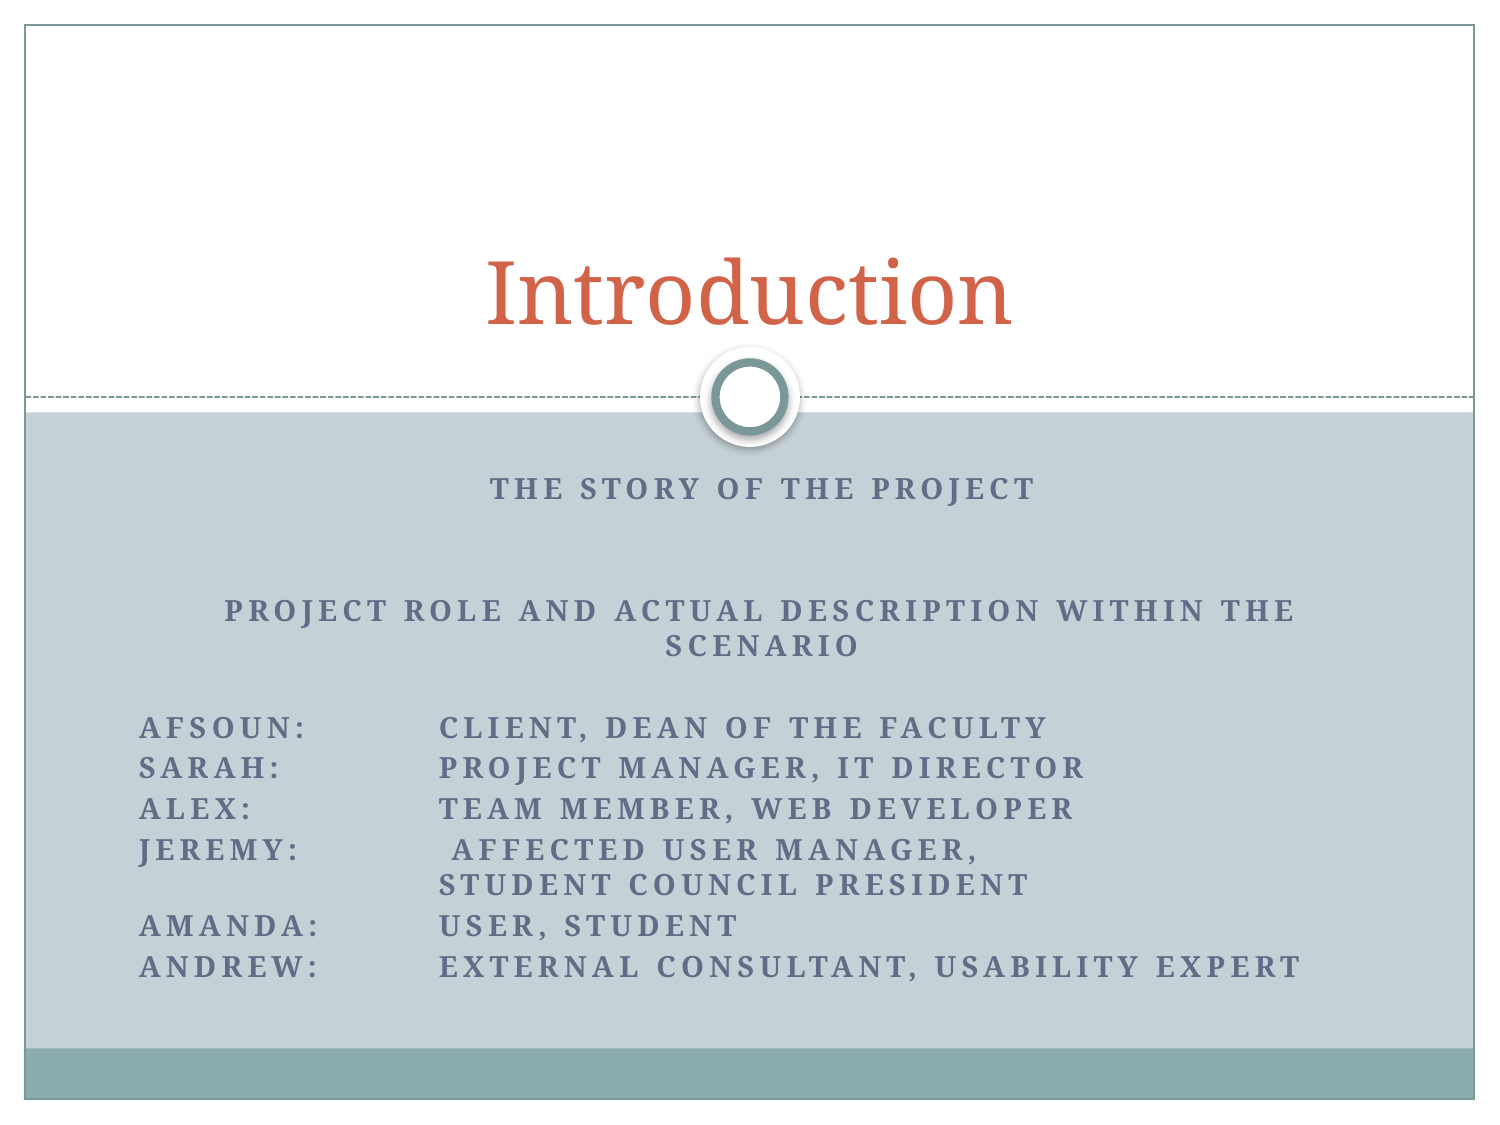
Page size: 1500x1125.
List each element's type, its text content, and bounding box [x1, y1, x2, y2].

subtitle The Story of the Project Project Role and Actual Description within the Scenario Afsoun: Client, DEAN OF the faculty Sarah: project manager, it director Alex: Team Member, web developer Jeremy: affected user manager, Student council president Amanda: user, student Andrew: external consultant, usability expert [123, 462, 1400, 750]
title Introduction [112, 62, 1388, 350]
